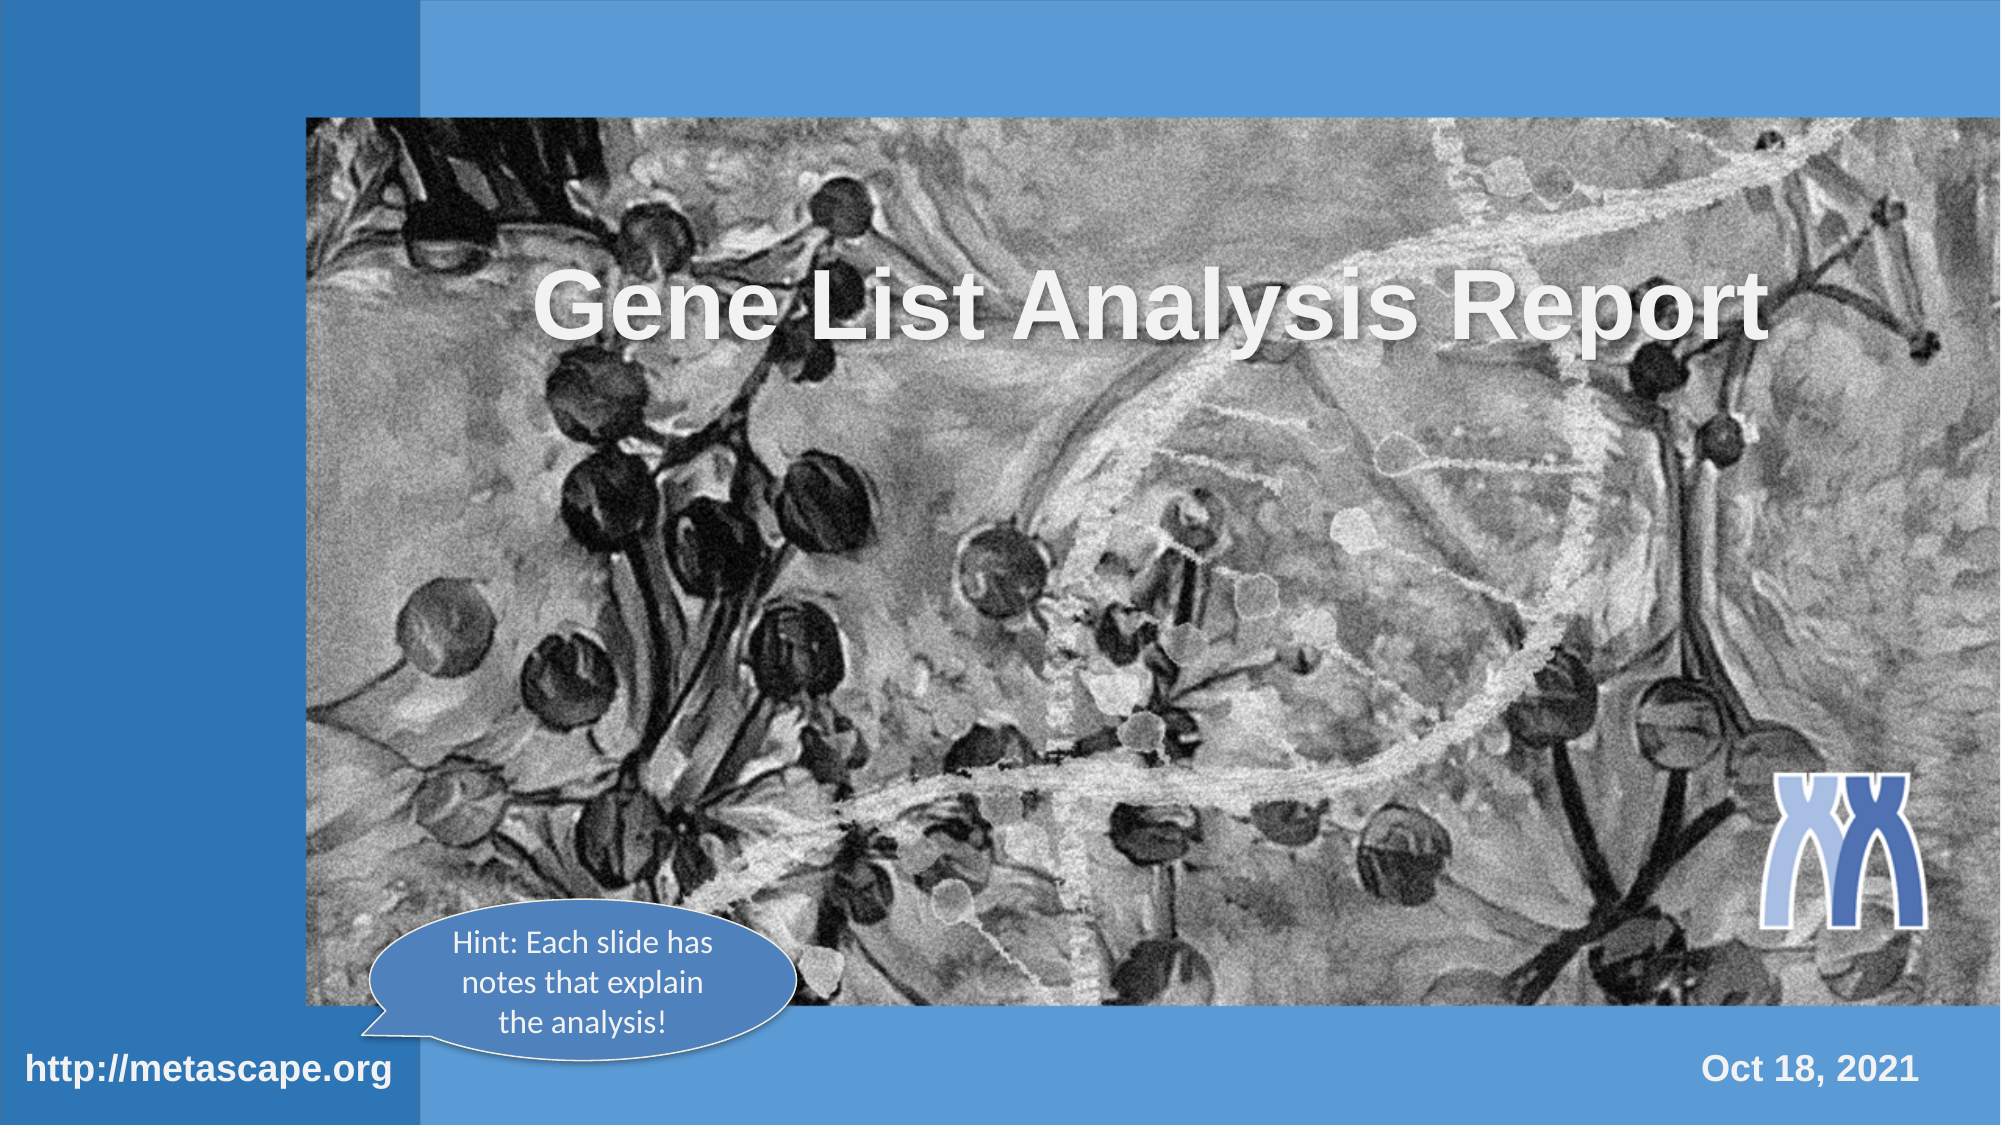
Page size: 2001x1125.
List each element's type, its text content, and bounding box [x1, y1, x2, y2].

text_box Oct 18, 2021 [1686, 1036, 1935, 1097]
text_box http://metascape.org [9, 1036, 409, 1097]
title Gene List Analysis Report [516, 261, 1811, 338]
picture [0, 0, 2001, 1125]
text_box Hint: Each slide has notes that explain the analysis! [360, 898, 798, 1062]
